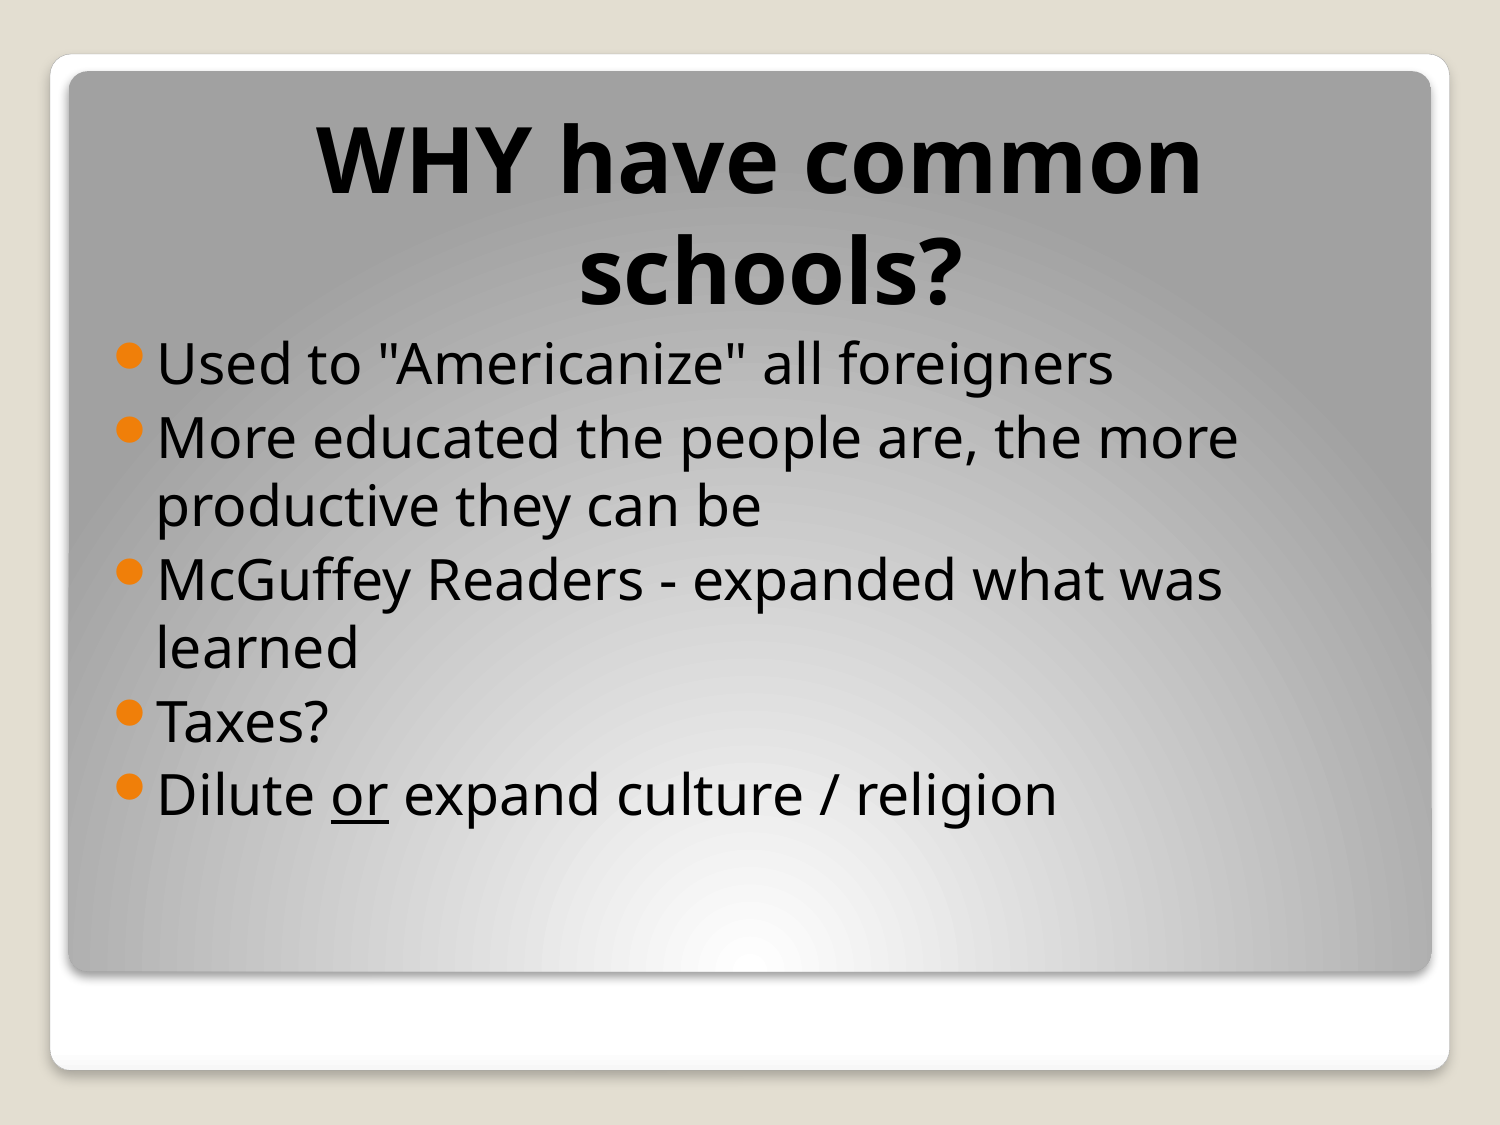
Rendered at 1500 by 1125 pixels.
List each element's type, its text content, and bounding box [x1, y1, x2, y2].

list WHY have common schools? Used to "Americanize" all foreigners More educated the people are, the more productive they can be McGuffey Readers - expanded what was learned Taxes? Dilute or expand culture / religion [82, 86, 1425, 838]
